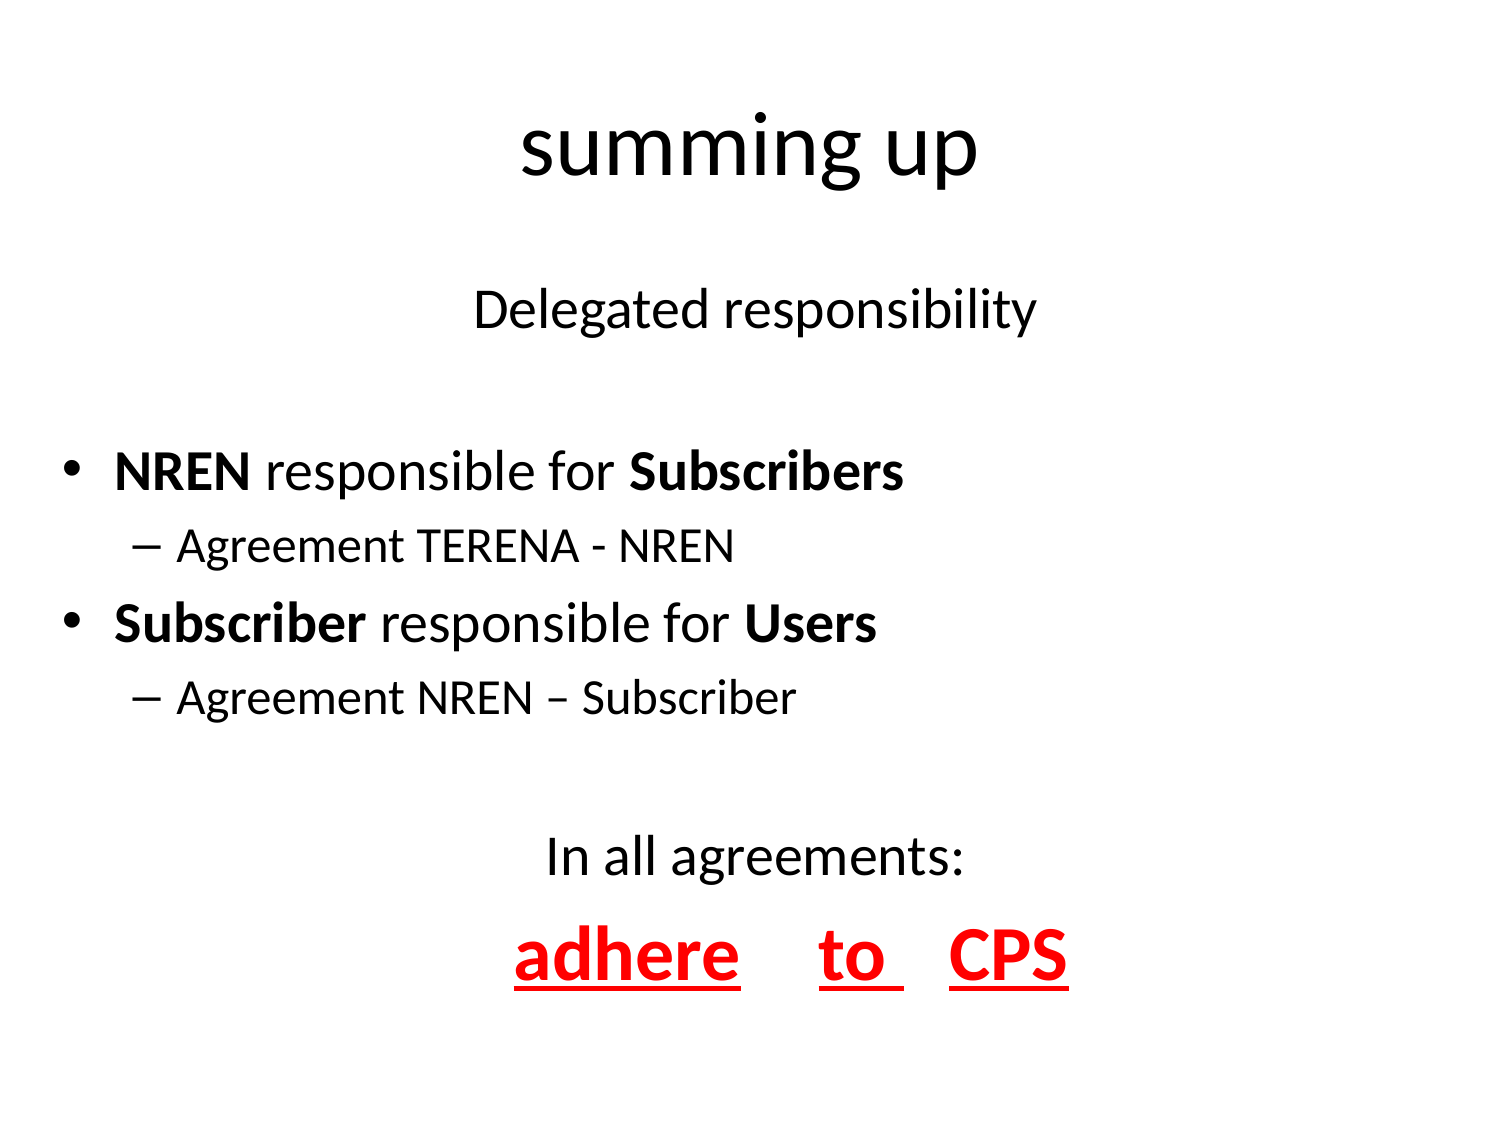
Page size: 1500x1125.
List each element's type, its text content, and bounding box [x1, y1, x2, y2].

title summing up [75, 45, 1425, 233]
list Delegated responsibility NREN responsible for Subscribers Agreement TERENA - NREN Subscriber responsible for Users Agreement NREN – Subscriber In all agreements: adhere to CPS [46, 262, 1465, 1005]
